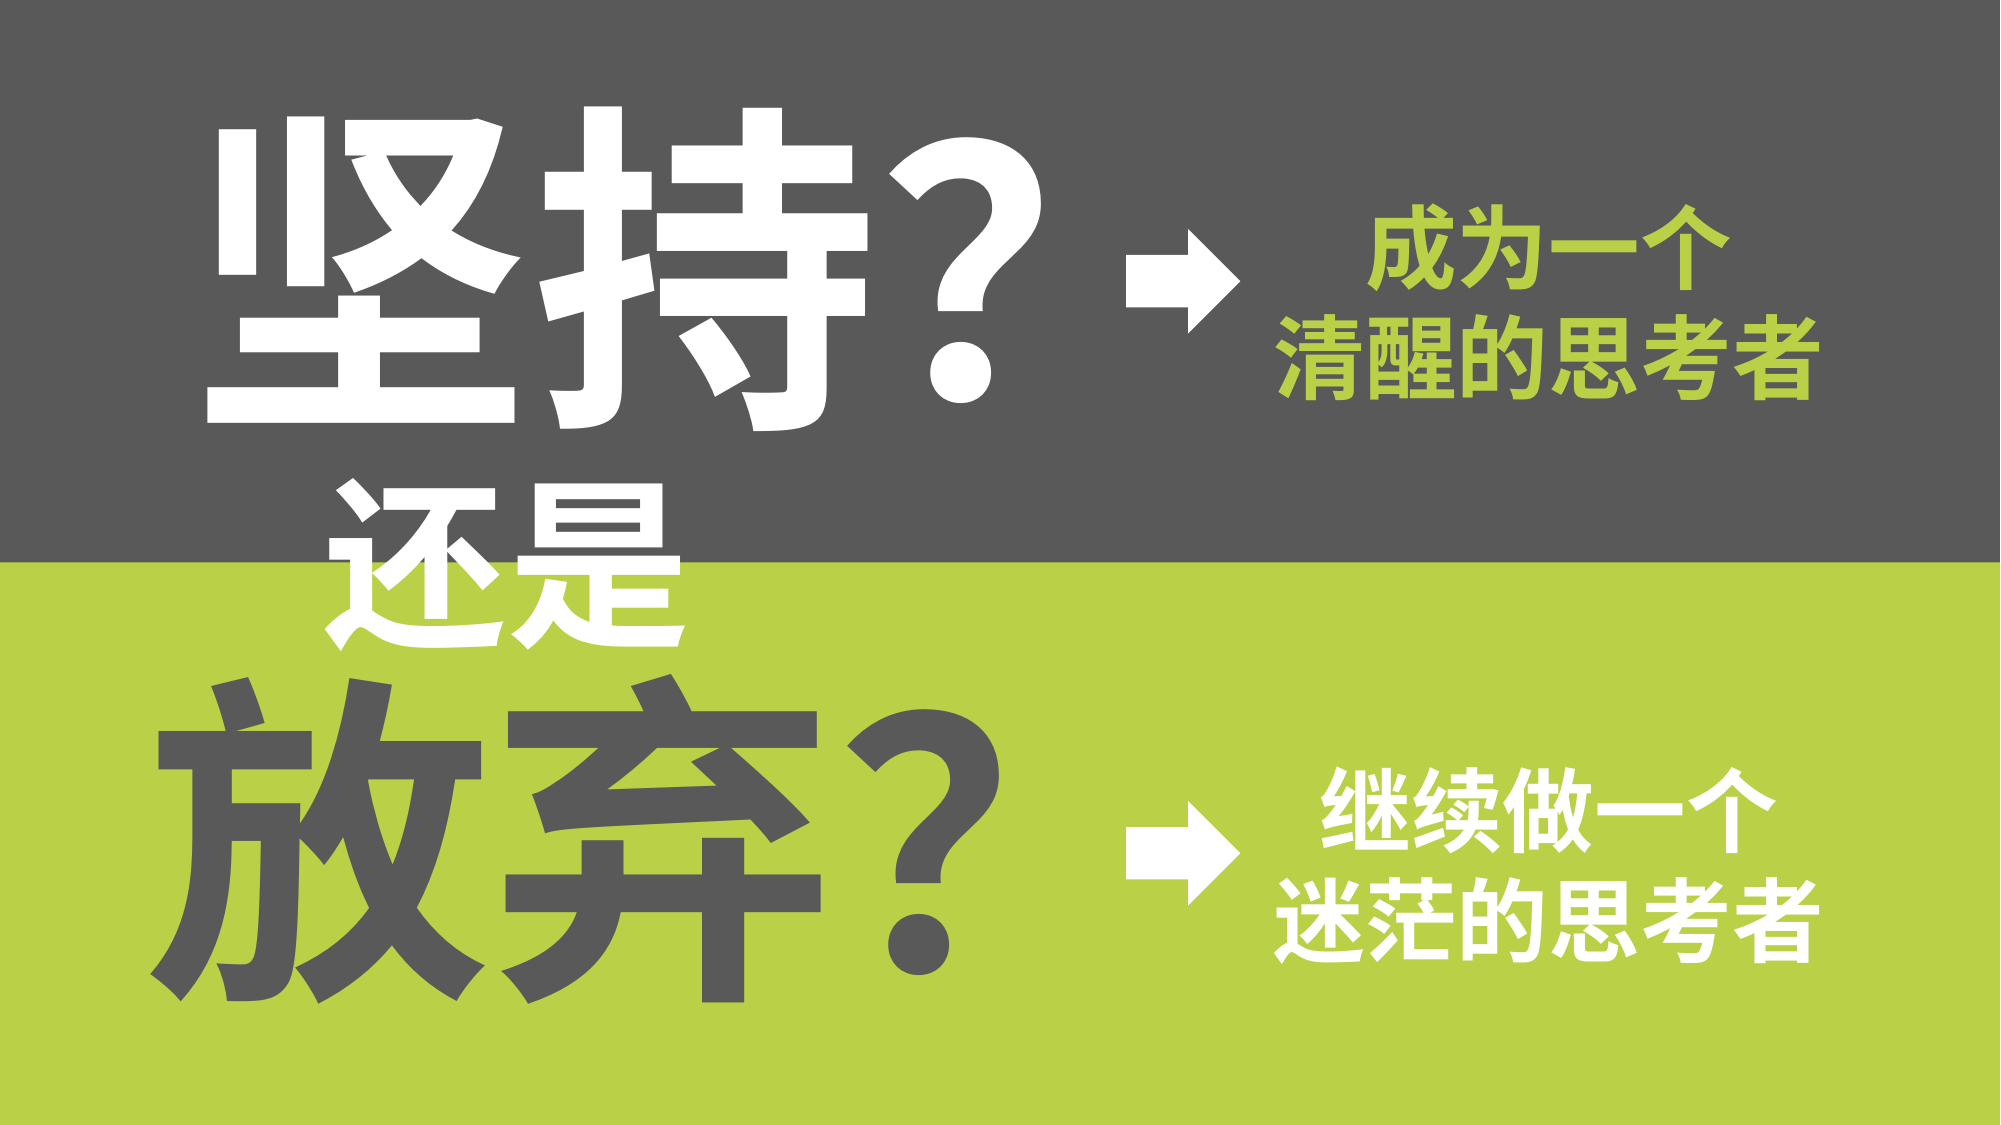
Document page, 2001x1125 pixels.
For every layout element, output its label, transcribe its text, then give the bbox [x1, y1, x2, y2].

text_box [1125, 798, 1242, 909]
text_box 成为一个 清醒的思考者 [1214, 183, 1884, 419]
title 坚持？ 还是 放弃？ [0, 465, 1370, 684]
text_box [1125, 226, 1242, 337]
text_box 继续做一个 迷茫的思考者 [1214, 746, 1884, 982]
text_box [0, 0, 2000, 563]
